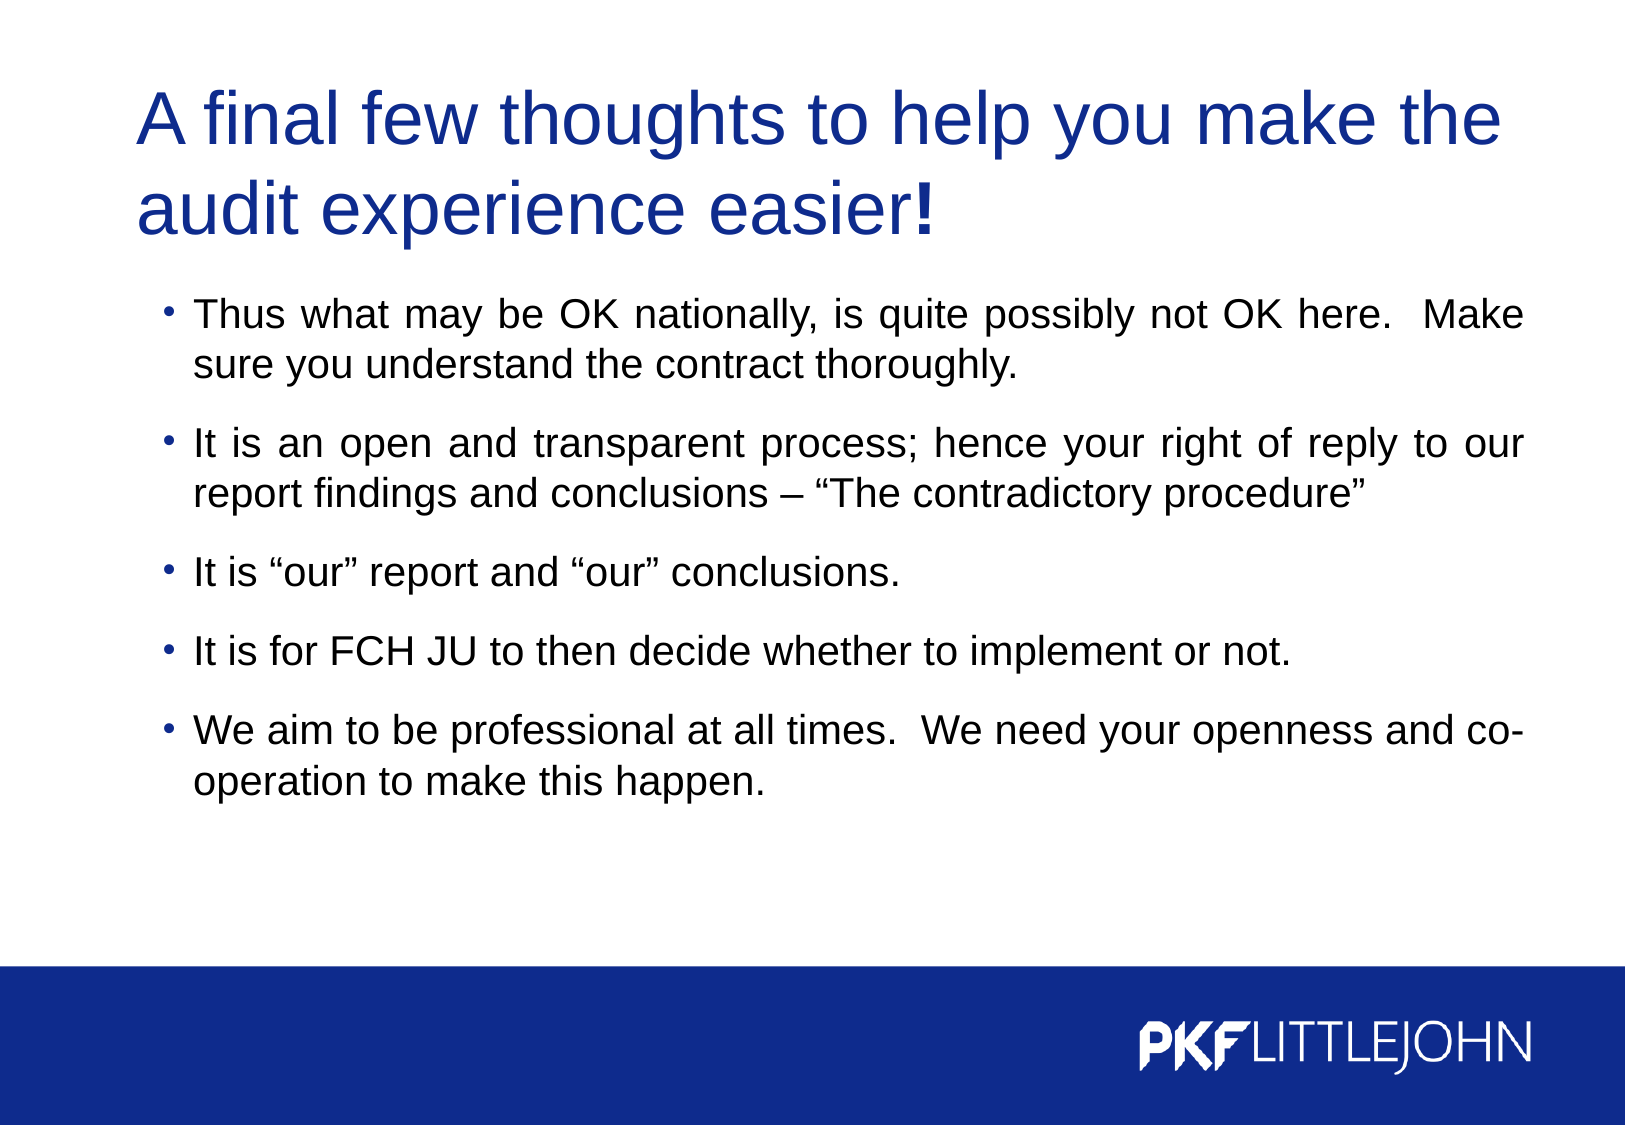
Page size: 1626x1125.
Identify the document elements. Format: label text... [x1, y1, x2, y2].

picture [1107, 988, 1563, 1103]
list Thus what may be OK nationally, is quite possibly not OK here. Make sure you understand the contract thoroughly. It is an open and transparent process; hence your right of reply to our report findings and conclusions – “The contradictory procedure” It is “our” report and “our” conclusions. It is for FCH JU to then decide whether to implement or not. We aim to be professional at all times. We need your openness and co-operation to make this happen. [115, 278, 1541, 955]
title A final few thoughts to help you make the audit experience easier! [121, 62, 1551, 201]
